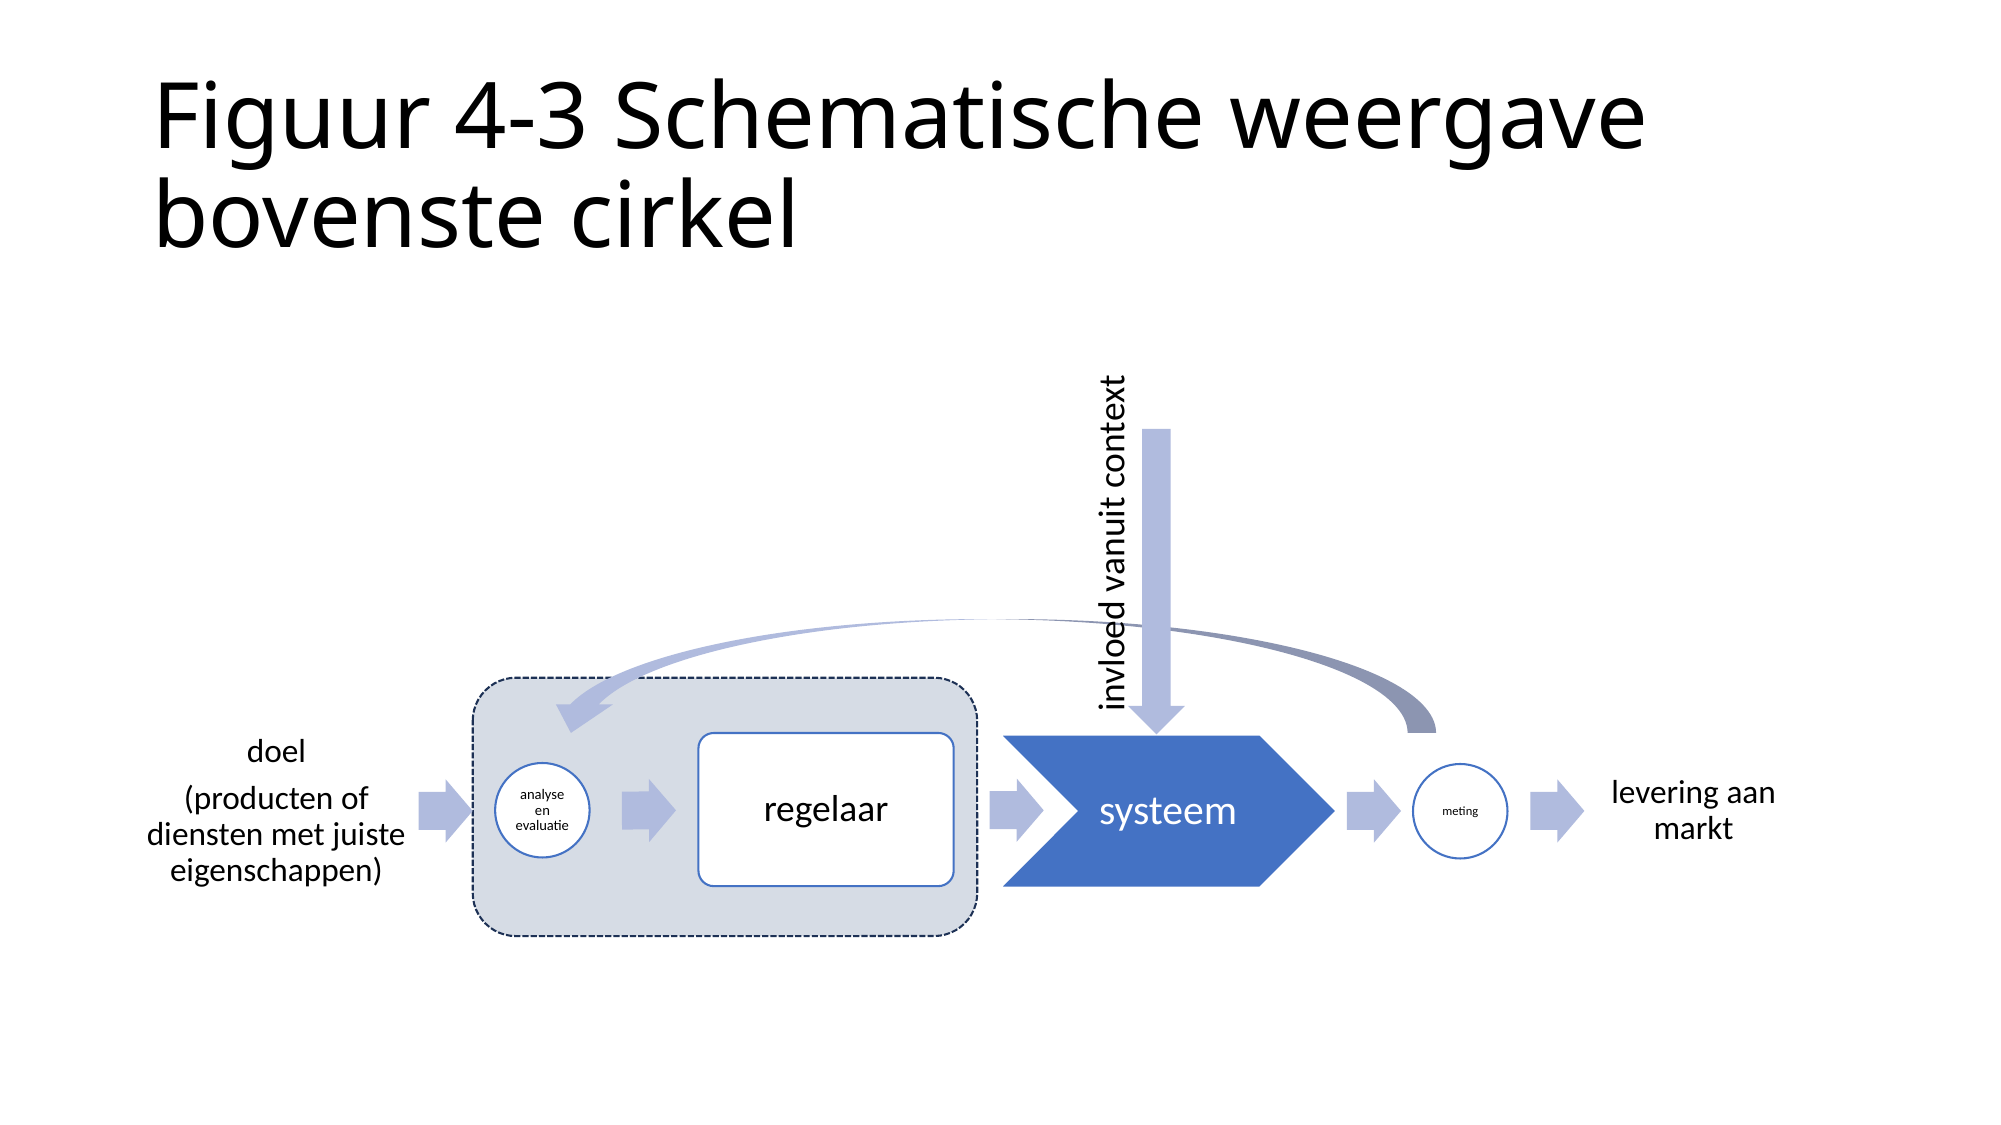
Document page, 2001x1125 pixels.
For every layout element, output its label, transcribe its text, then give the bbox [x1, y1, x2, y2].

text_box [555, 619, 1079, 733]
text_box doel (producten of diensten met juiste eigenschappen) [136, 733, 417, 889]
text_box [1346, 779, 1402, 843]
text_box [471, 676, 979, 938]
text_box [418, 779, 473, 843]
text_box analyse en evaluatie [494, 761, 591, 859]
text_box meting [1411, 762, 1509, 860]
text_box [1140, 428, 1185, 735]
text_box [989, 778, 1044, 842]
text_box regelaar [697, 731, 955, 888]
title Figuur 4-3 Schematische weergave bovenste cirkel [137, 59, 1863, 278]
text_box systeem [997, 733, 1338, 889]
text_box [1530, 779, 1585, 843]
text_box invloed vanuit context [1079, 360, 1140, 727]
text_box levering aan markt [1592, 733, 1796, 889]
text_box [621, 778, 677, 843]
